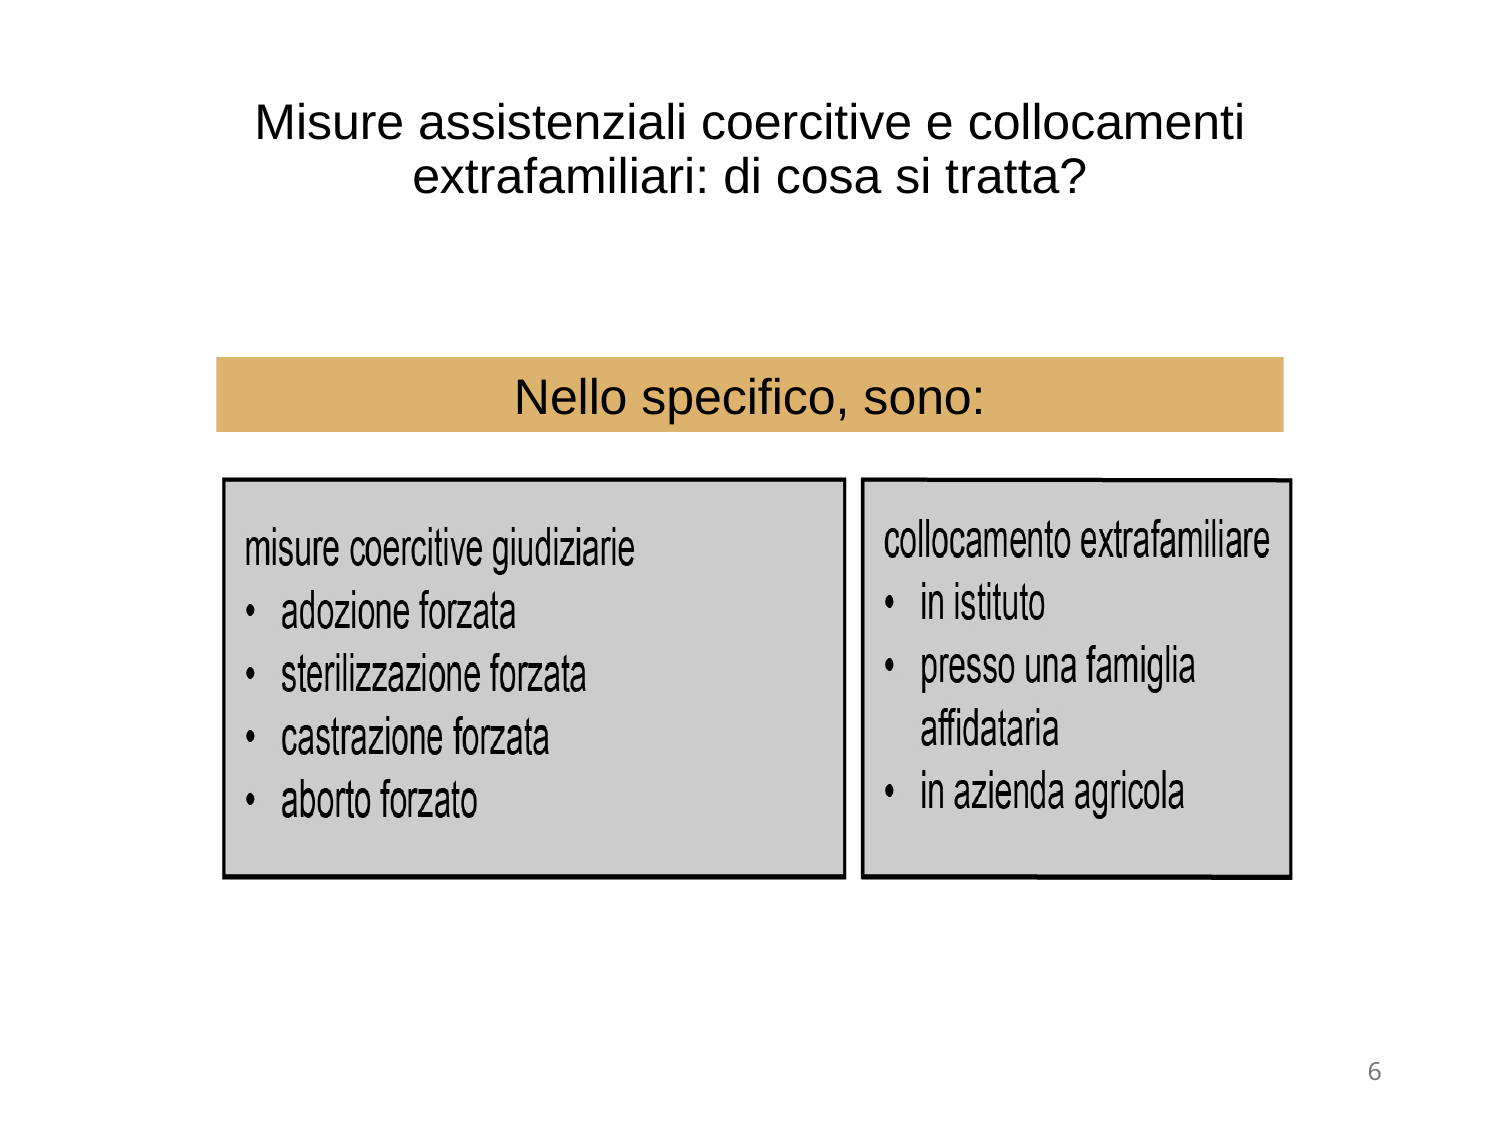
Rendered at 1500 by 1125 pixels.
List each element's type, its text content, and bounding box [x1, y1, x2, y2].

slide_number 6 [1059, 1042, 1397, 1103]
text_box Nello specifico, sono: [216, 357, 1284, 432]
picture [200, 476, 1299, 896]
title Misure assistenziali coercitive e collocamenti extrafamiliari: di cosa si tratta? [103, 59, 1397, 240]
